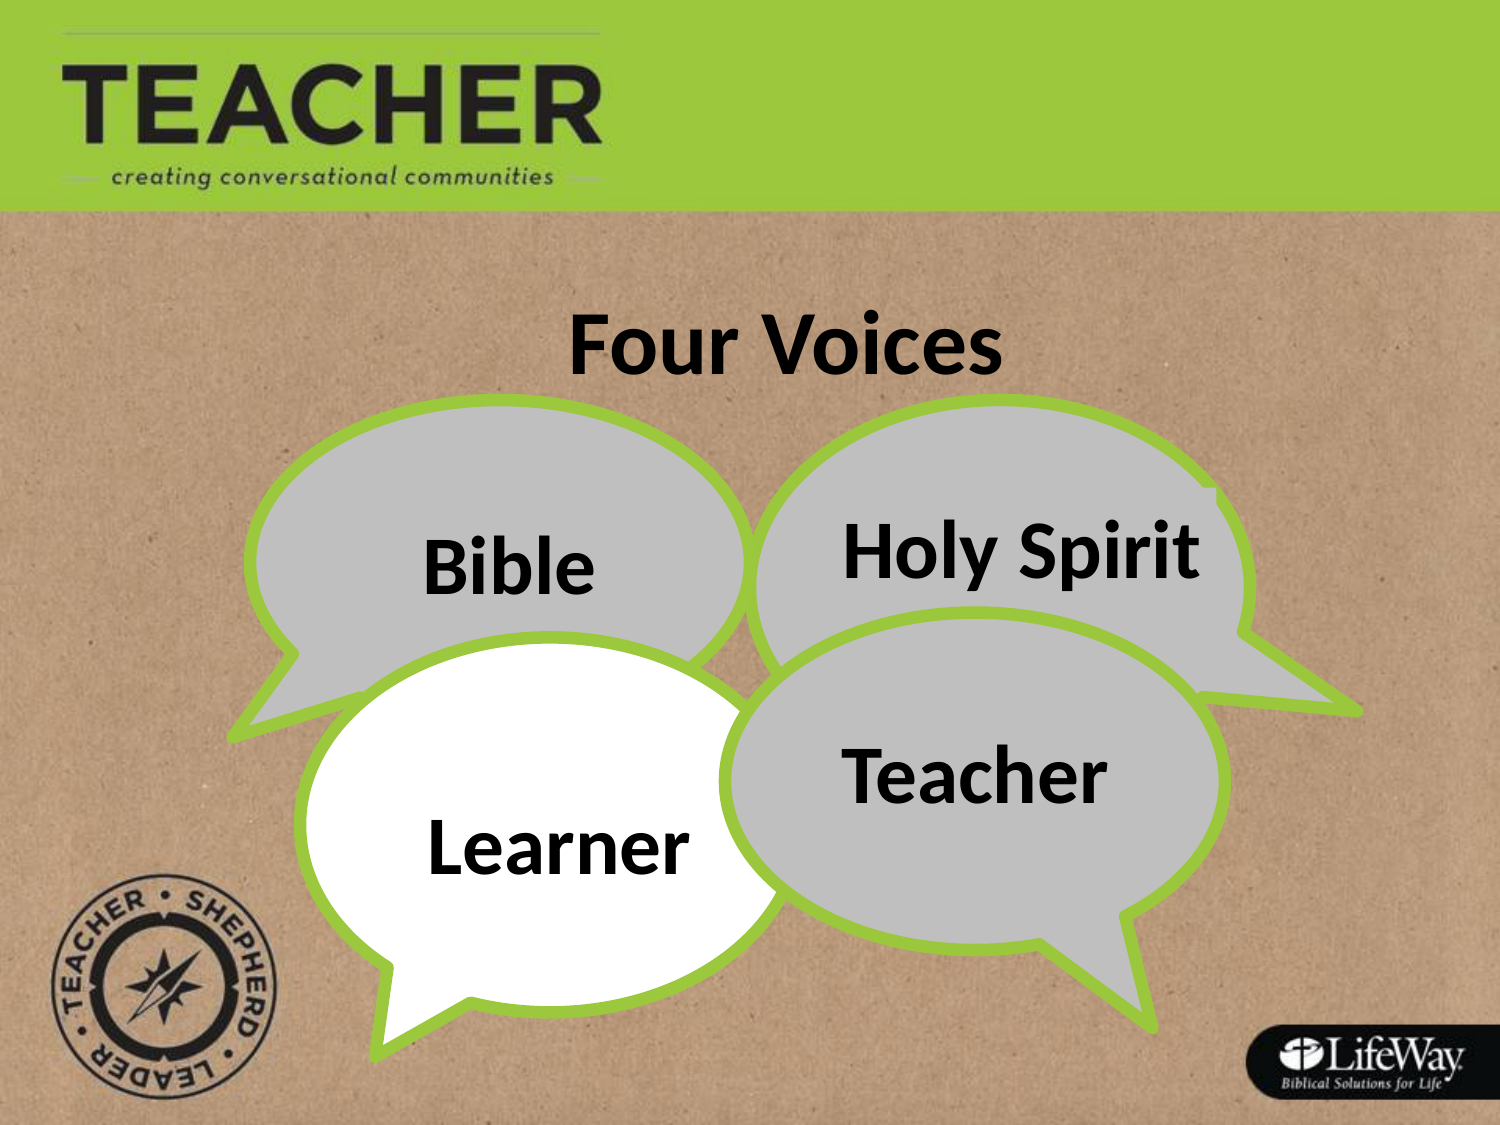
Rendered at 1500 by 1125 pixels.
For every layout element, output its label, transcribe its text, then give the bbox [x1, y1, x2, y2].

picture [0, 0, 1500, 1125]
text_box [724, 612, 1226, 951]
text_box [751, 399, 1251, 776]
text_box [249, 399, 751, 726]
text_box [299, 637, 801, 1013]
text_box Four Voices [553, 275, 1020, 398]
